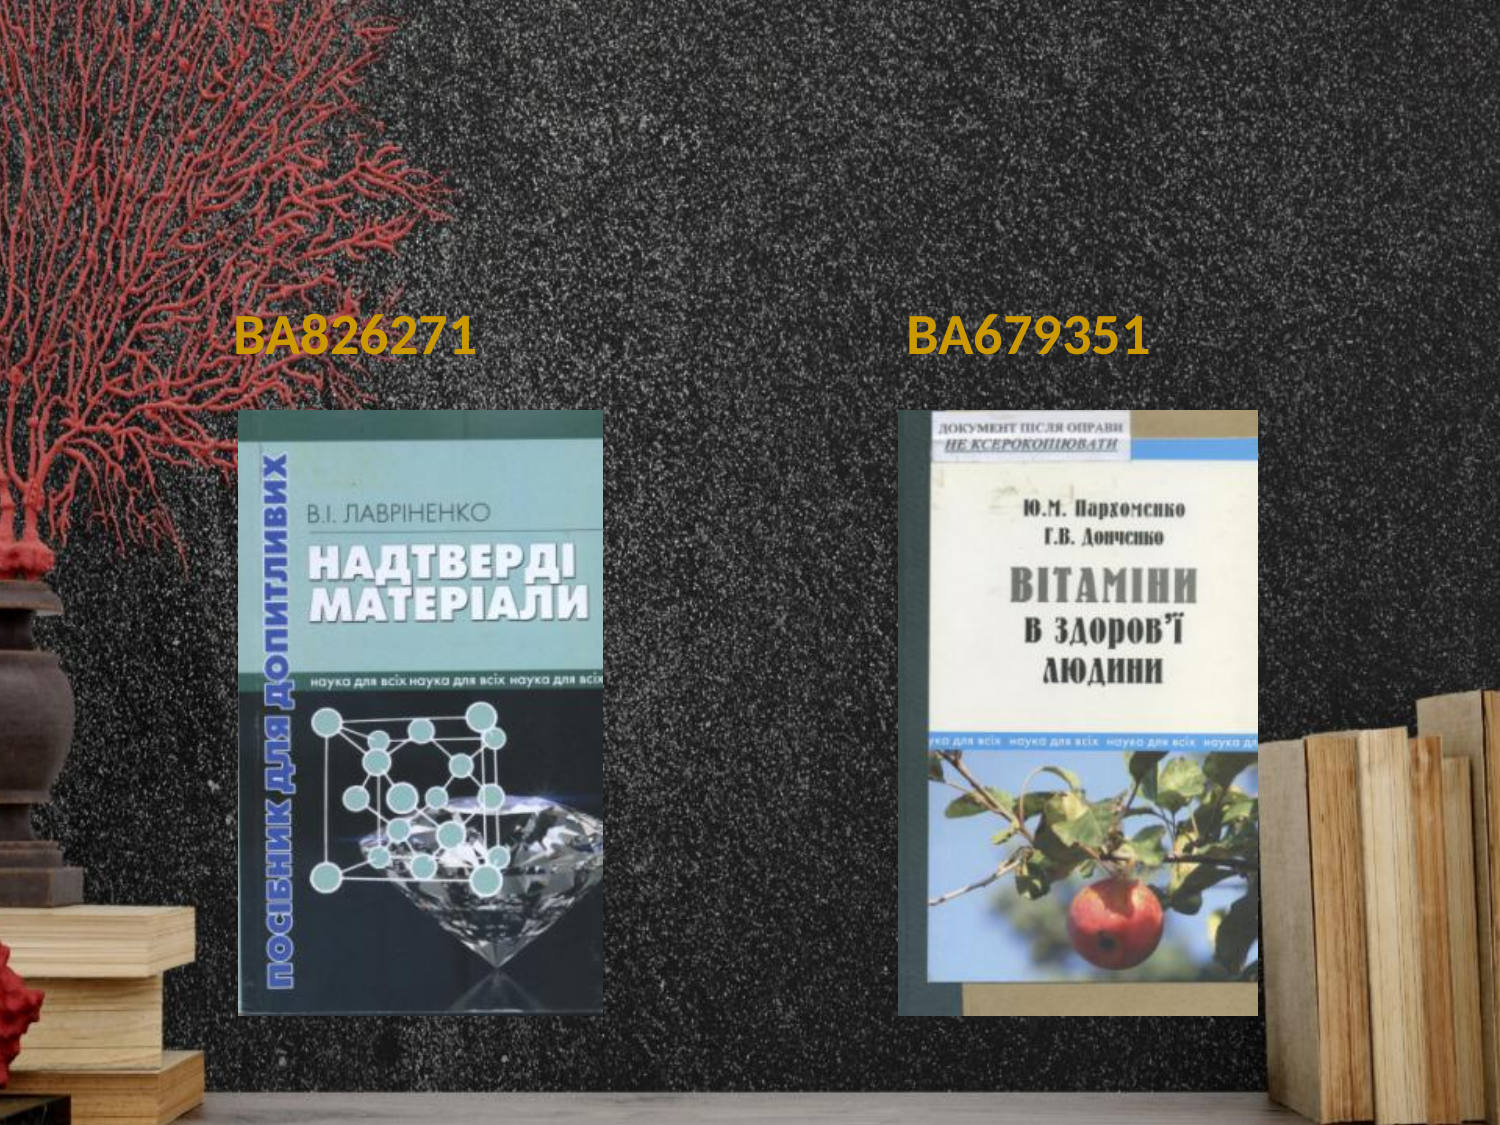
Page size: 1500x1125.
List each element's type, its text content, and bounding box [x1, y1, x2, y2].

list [238, 410, 603, 1016]
list ВА679351 [891, 251, 1425, 375]
list ВА826271 [218, 251, 738, 375]
picture [0, 0, 1500, 1125]
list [898, 410, 1258, 1016]
